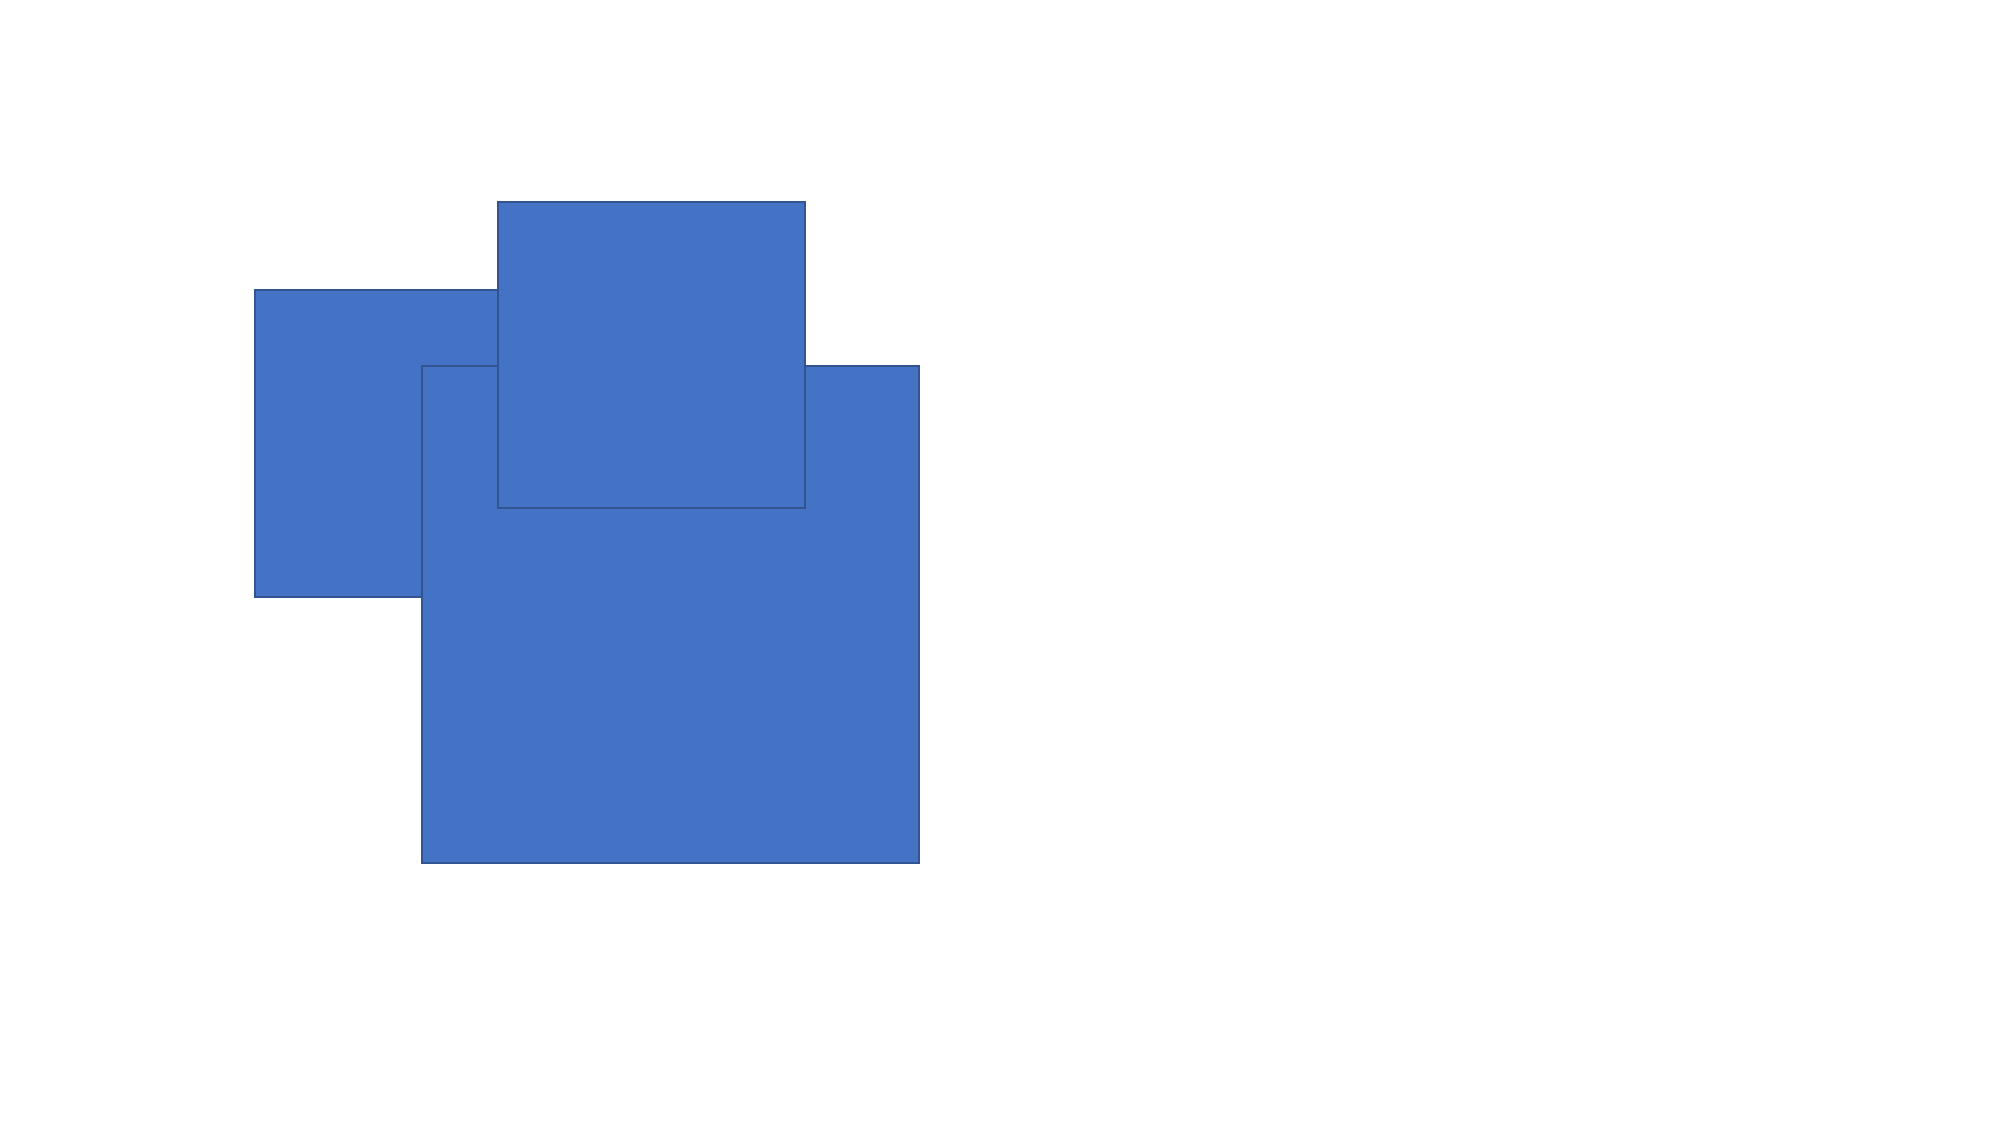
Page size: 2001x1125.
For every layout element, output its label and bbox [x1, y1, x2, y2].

text_box [497, 201, 806, 509]
text_box [254, 289, 497, 598]
text_box [421, 365, 920, 864]
